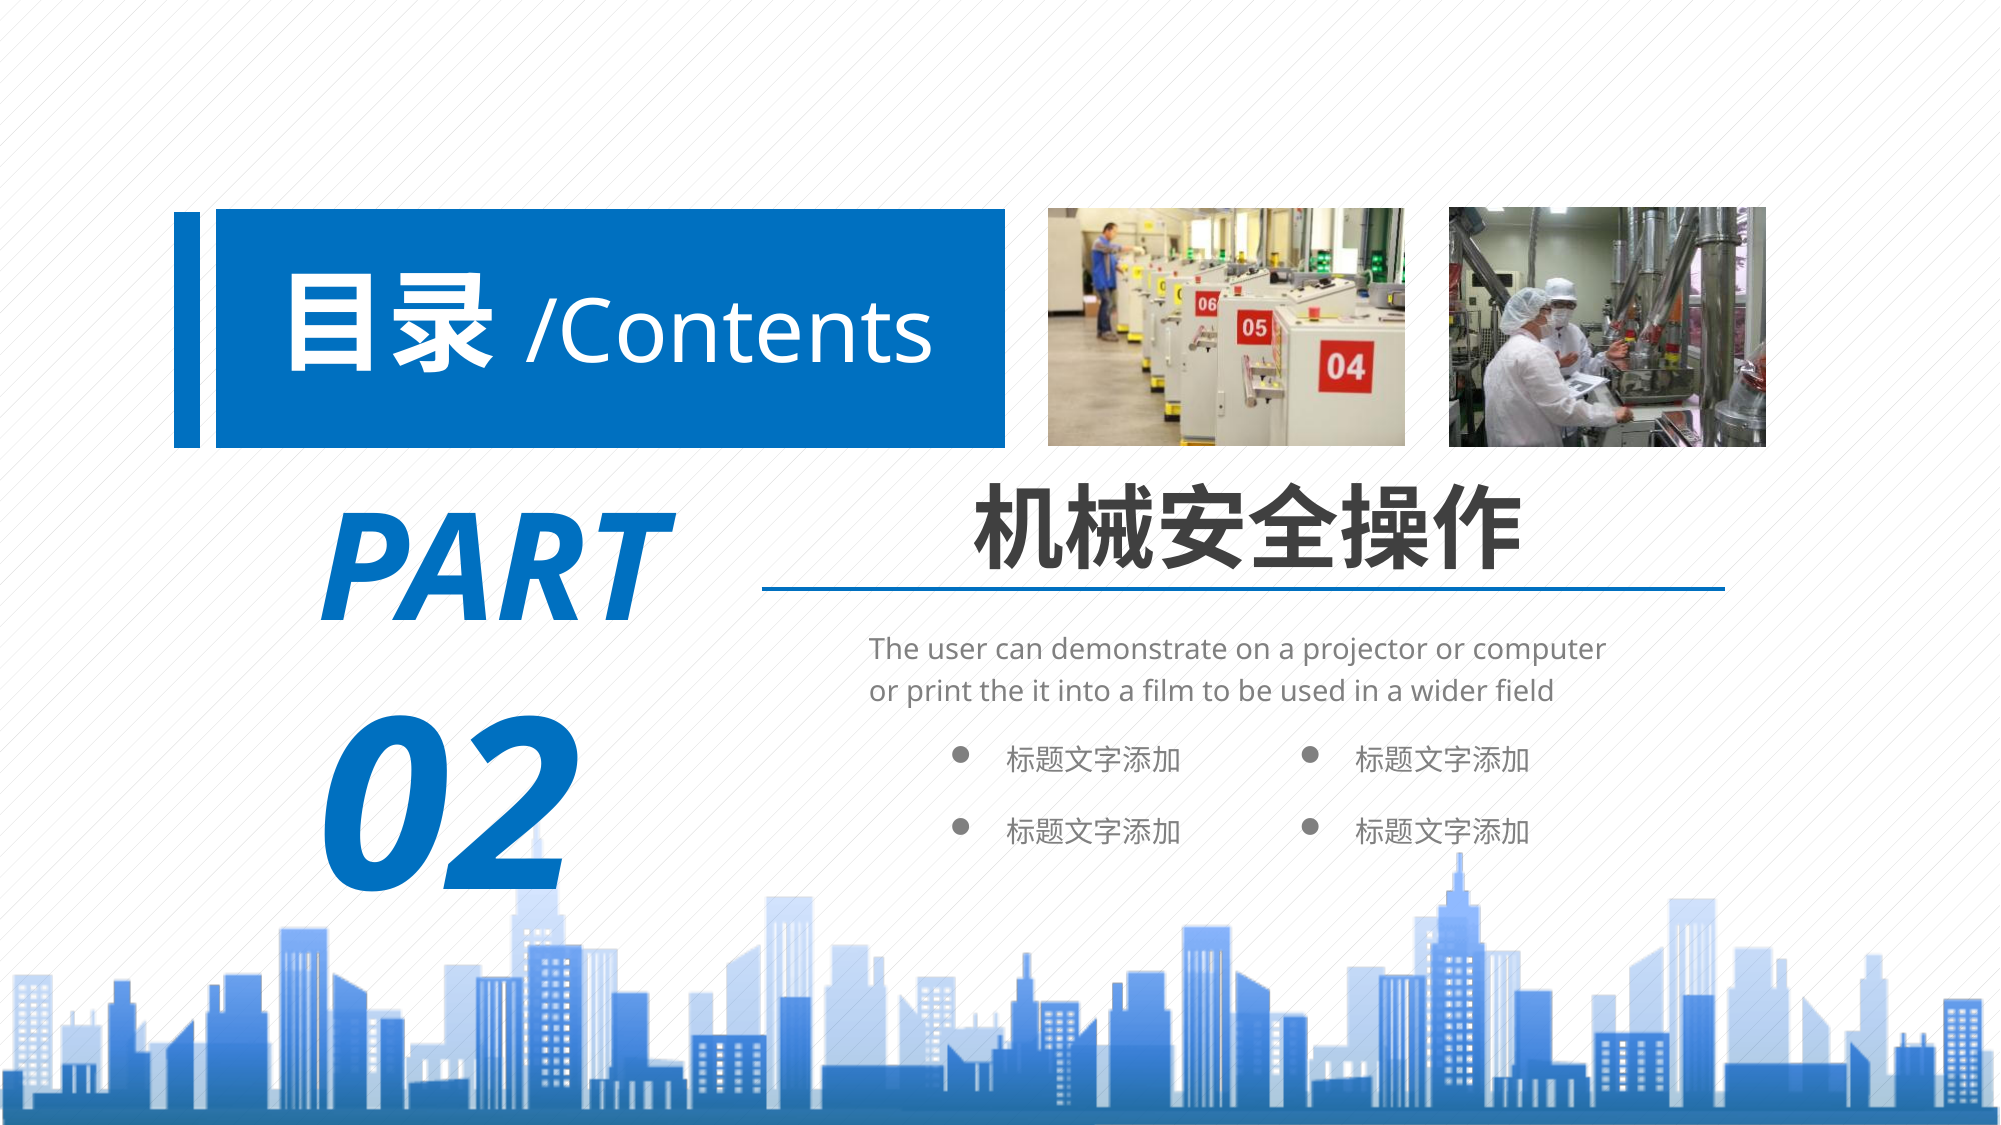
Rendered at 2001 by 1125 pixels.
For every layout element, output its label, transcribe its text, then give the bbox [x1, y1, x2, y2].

text_box PART 02 [302, 462, 682, 946]
text_box [216, 209, 1005, 448]
text_box 标题文字添加 [935, 733, 1197, 784]
text_box 标题文字添加 [1284, 806, 1547, 856]
text_box 标题文字添加 [1284, 733, 1547, 784]
picture [0, 782, 2000, 1125]
text_box 标题文字添加 [935, 806, 1197, 856]
text_box 机械安全操作 [958, 462, 1539, 588]
text_box 目录/Contents [261, 244, 1048, 392]
text_box [174, 212, 200, 448]
picture [1048, 208, 1405, 446]
picture [1449, 207, 1766, 447]
text_box The user can demonstrate on a projector or computer or print the it into a film to be used in a wider field [854, 616, 1639, 715]
